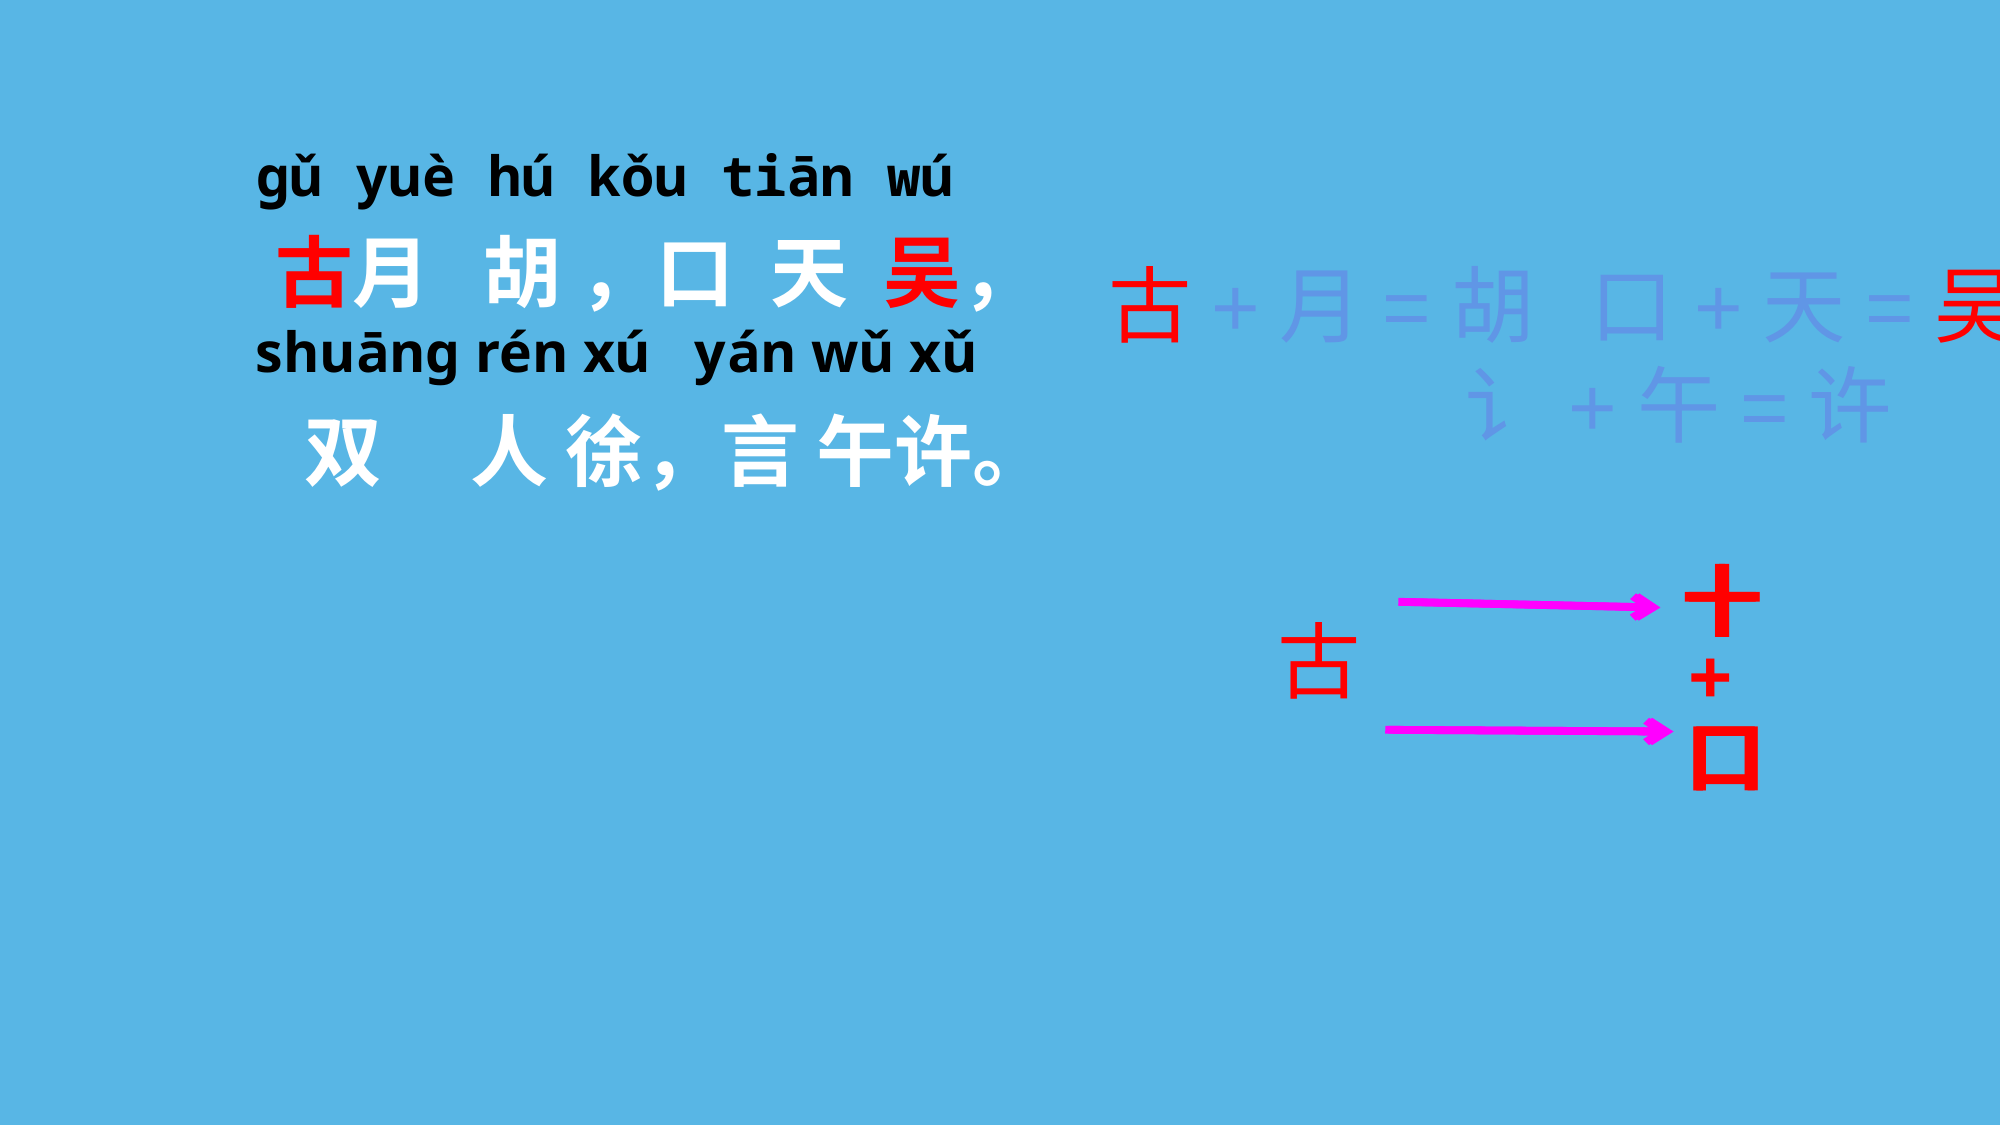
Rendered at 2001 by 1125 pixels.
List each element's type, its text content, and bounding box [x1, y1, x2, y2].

text_box 古+月=胡 口+天=吴 讠+午=许 [1093, 245, 2000, 696]
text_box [241, 133, 1617, 505]
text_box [1385, 537, 2000, 817]
text_box 古 [1263, 601, 1385, 717]
